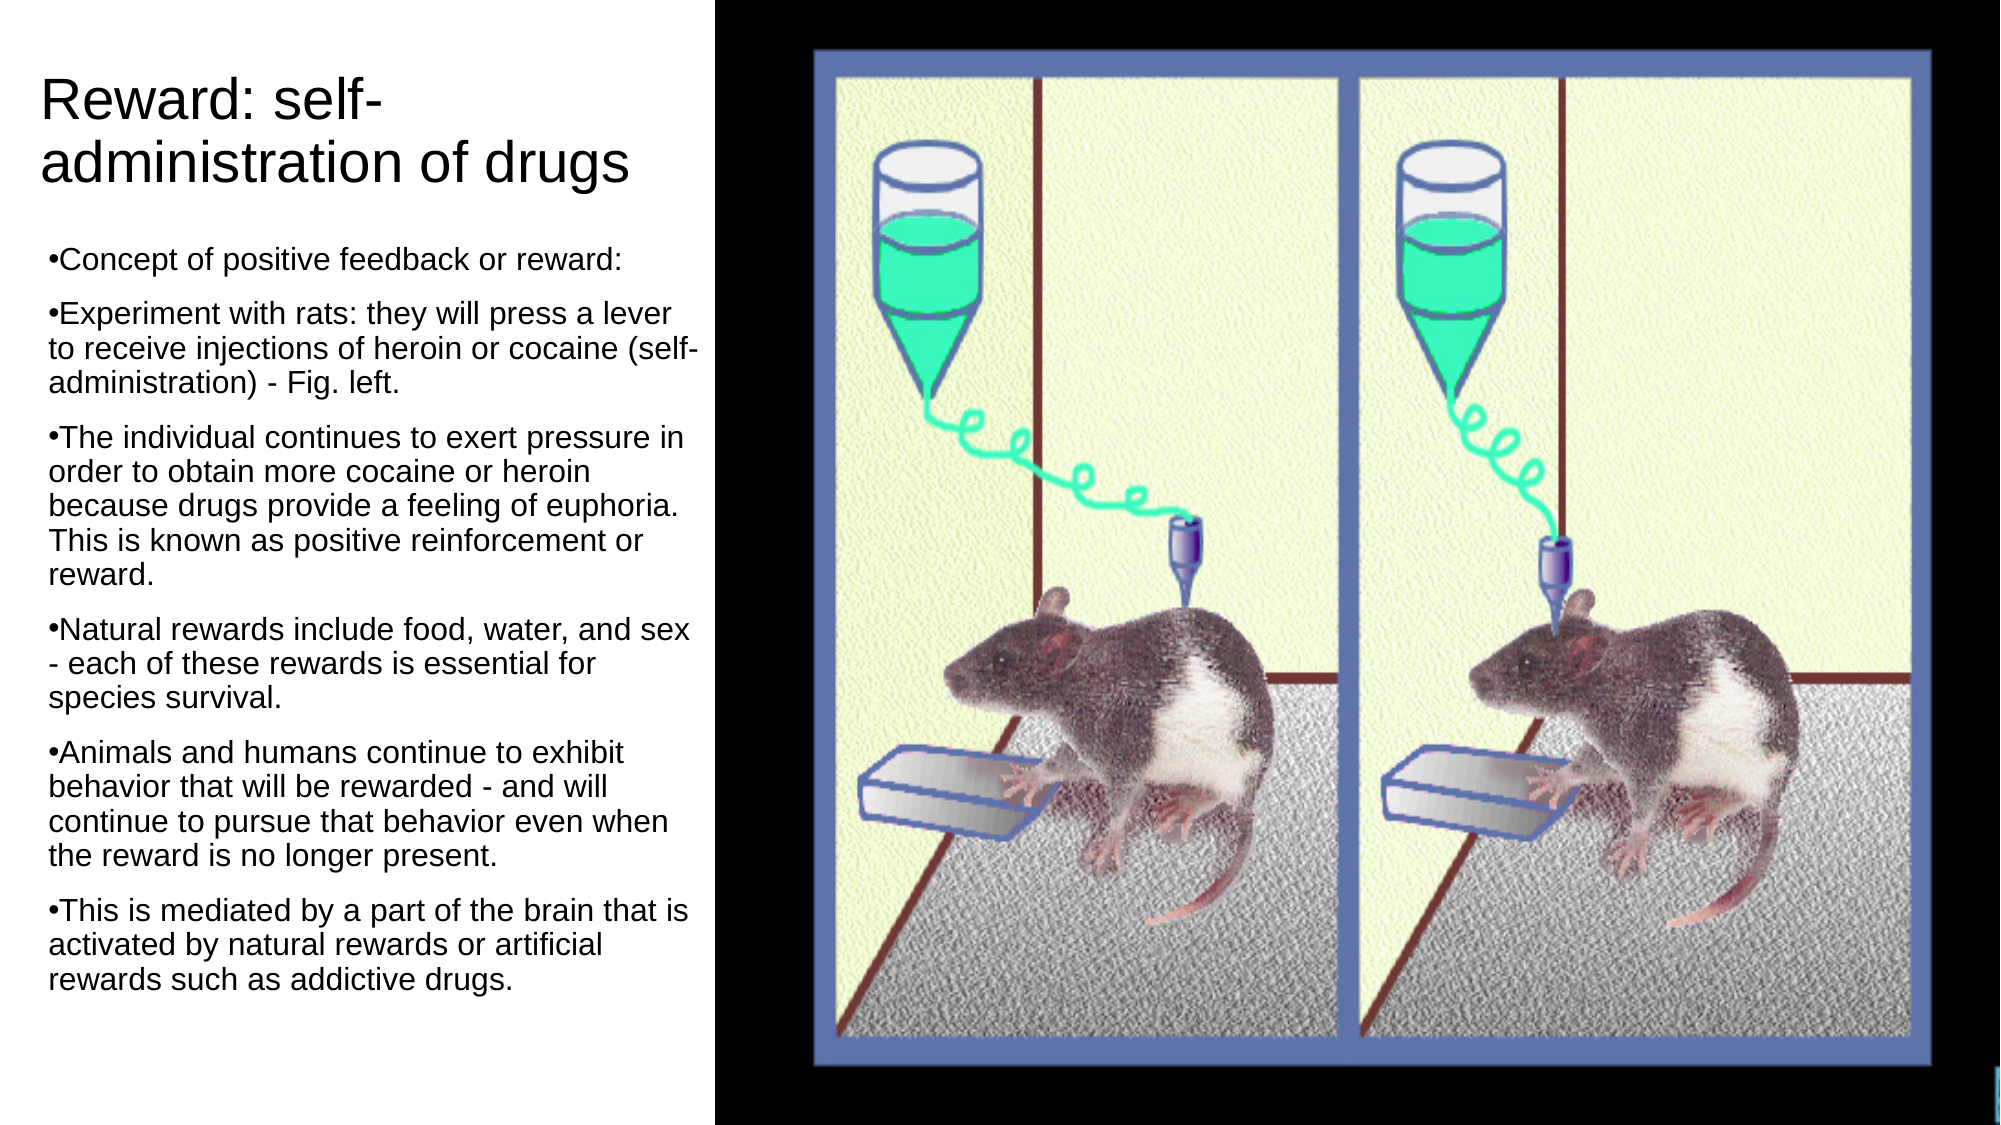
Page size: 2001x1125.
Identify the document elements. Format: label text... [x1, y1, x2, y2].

picture [715, 0, 2000, 1125]
list Concept of positive feedback or reward: Experiment with rats: they will press a lever to receive injections of heroin or cocaine (self-administration) - Fig. left. The individual continues to exert pressure in order to obtain more cocaine or heroin because drugs provide a feeling of euphoria. This is known as positive reinforcement or reward. Natural rewards include food, water, and sex - each of these rewards is essential for species survival. Animals and humans continue to exhibit behavior that will be rewarded - and will continue to pursue that behavior even when the reward is no longer present. This is mediated by a part of the brain that is activated by natural rewards or artificial rewards such as addictive drugs. [33, 235, 715, 1005]
title Reward: self-administration of drugs [25, 40, 715, 203]
